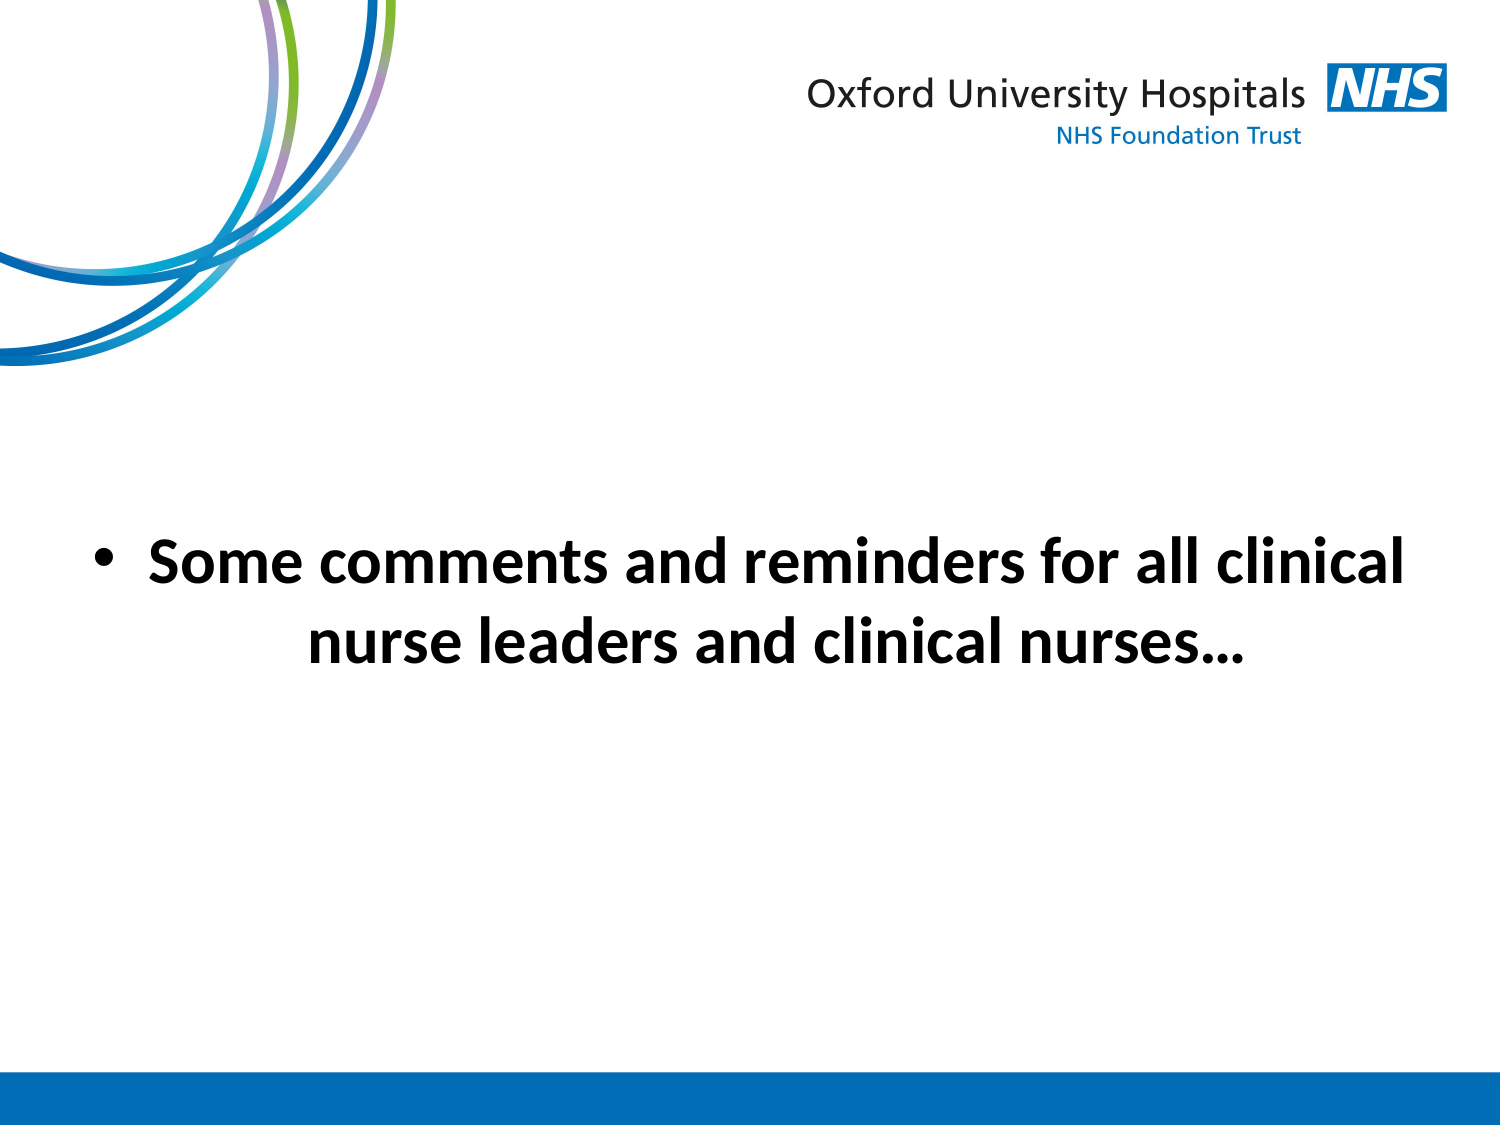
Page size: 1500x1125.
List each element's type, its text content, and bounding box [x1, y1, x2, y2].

list Some comments and reminders for all clinical nurse leaders and clinical nurses… [75, 509, 1425, 1005]
picture [0, 0, 1500, 1125]
